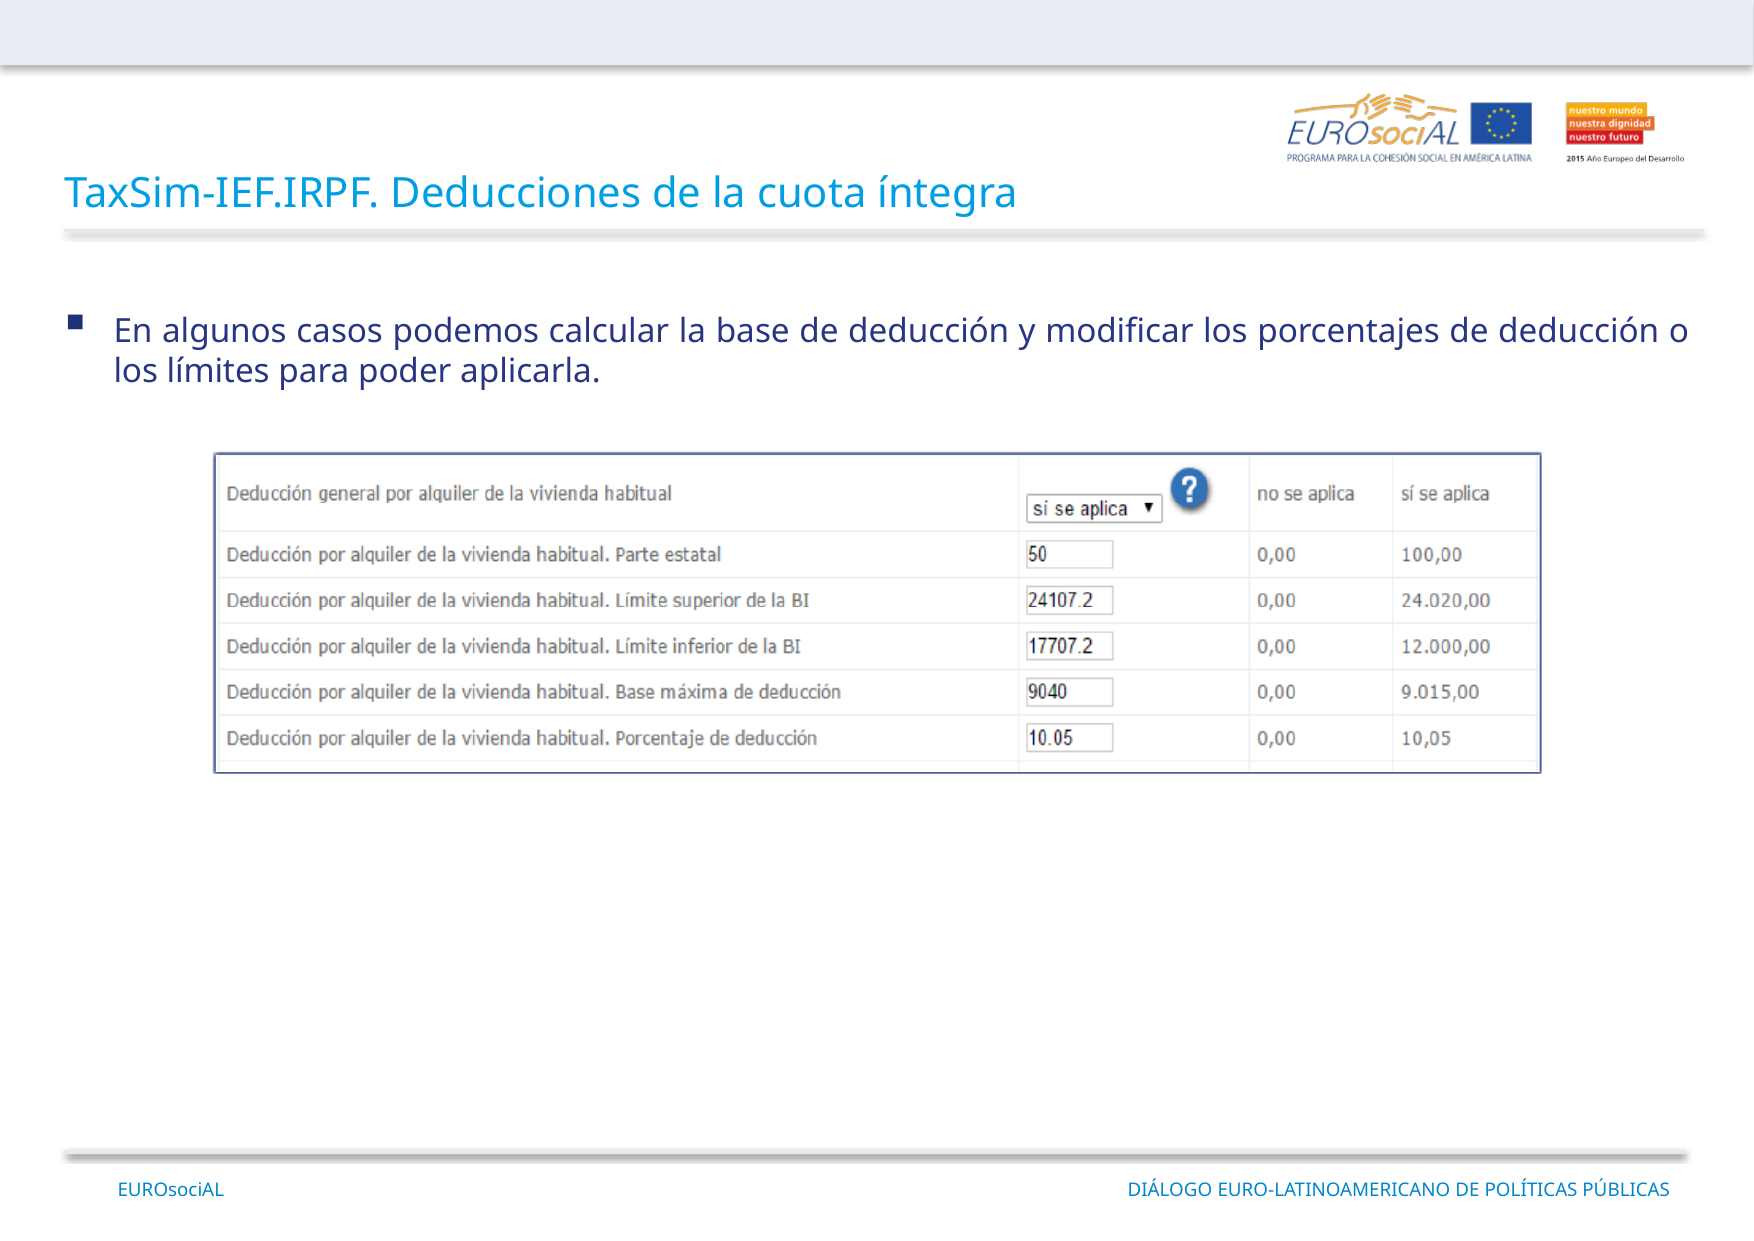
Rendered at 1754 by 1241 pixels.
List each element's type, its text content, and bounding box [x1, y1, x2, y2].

text_box En algunos casos podemos calcular la base de deducción y modificar los porcentajes de deducción o los límites para poder aplicarla. [64, 289, 1692, 396]
text_box TaxSim-IEF.IRPF. Deducciones de la cuota íntegra [49, 158, 1628, 233]
picture [214, 454, 1539, 771]
picture [1278, 88, 1692, 173]
